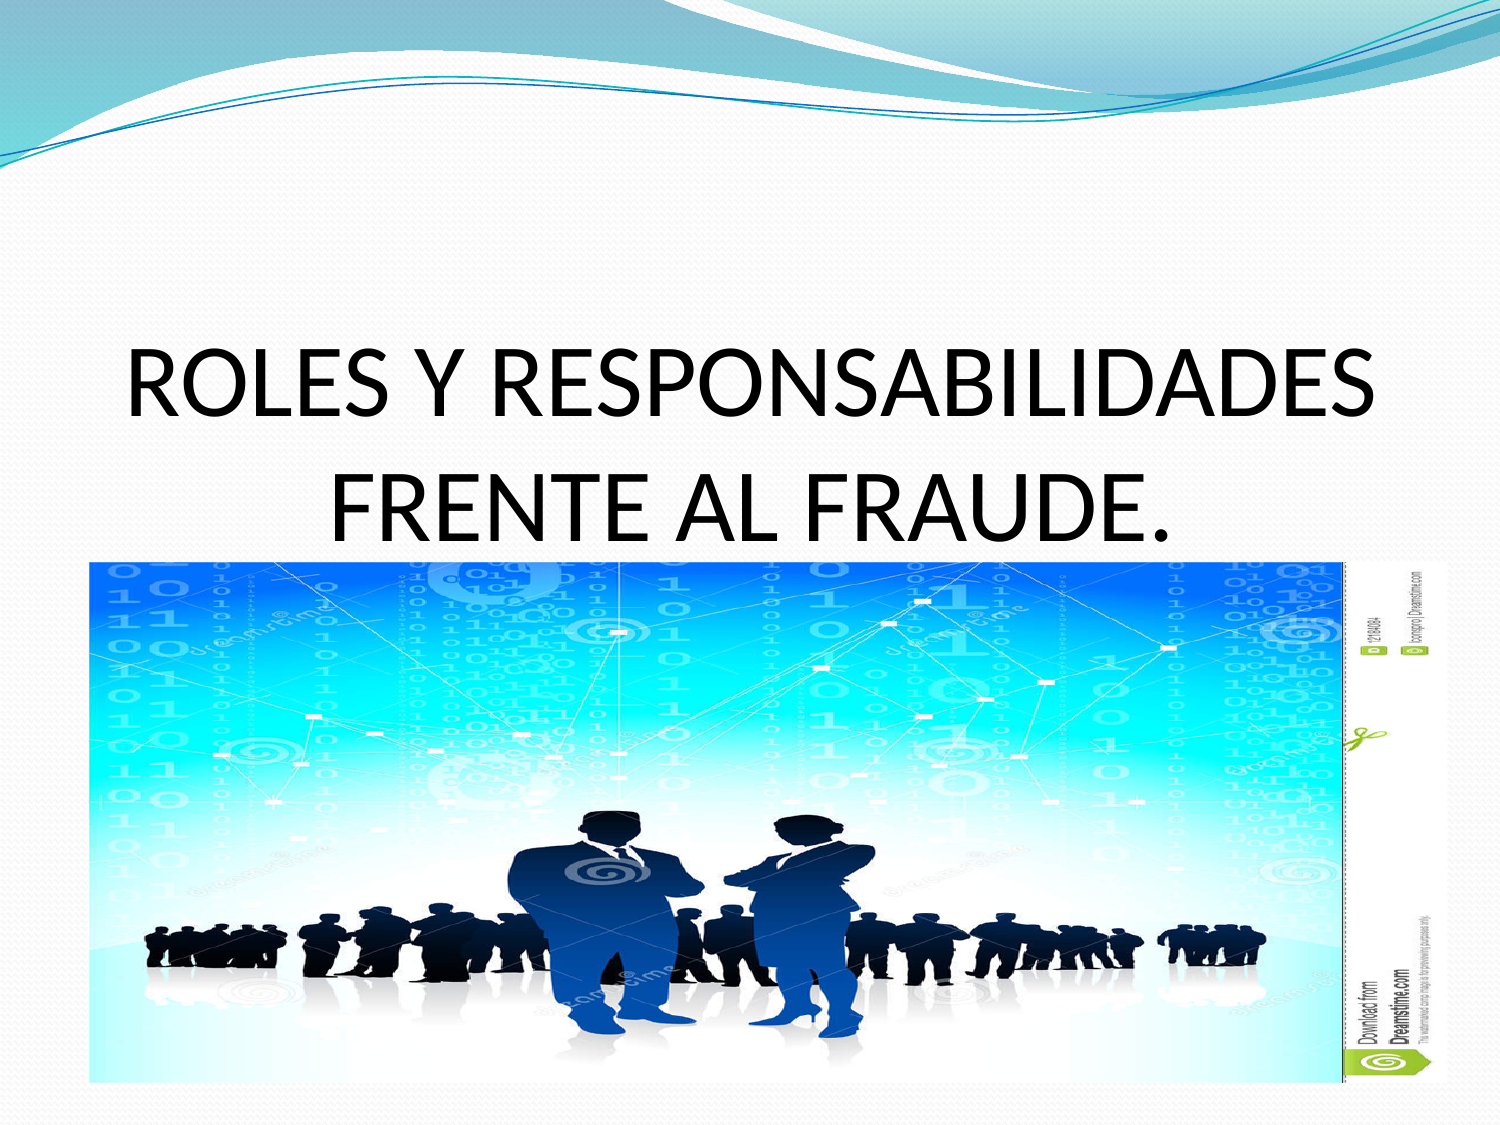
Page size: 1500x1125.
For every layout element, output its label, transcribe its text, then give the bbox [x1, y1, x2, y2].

picture [88, 562, 1448, 1083]
title ROLES Y RESPONSABILIDADES FRENTE AL FRAUDE. [76, 219, 1427, 563]
